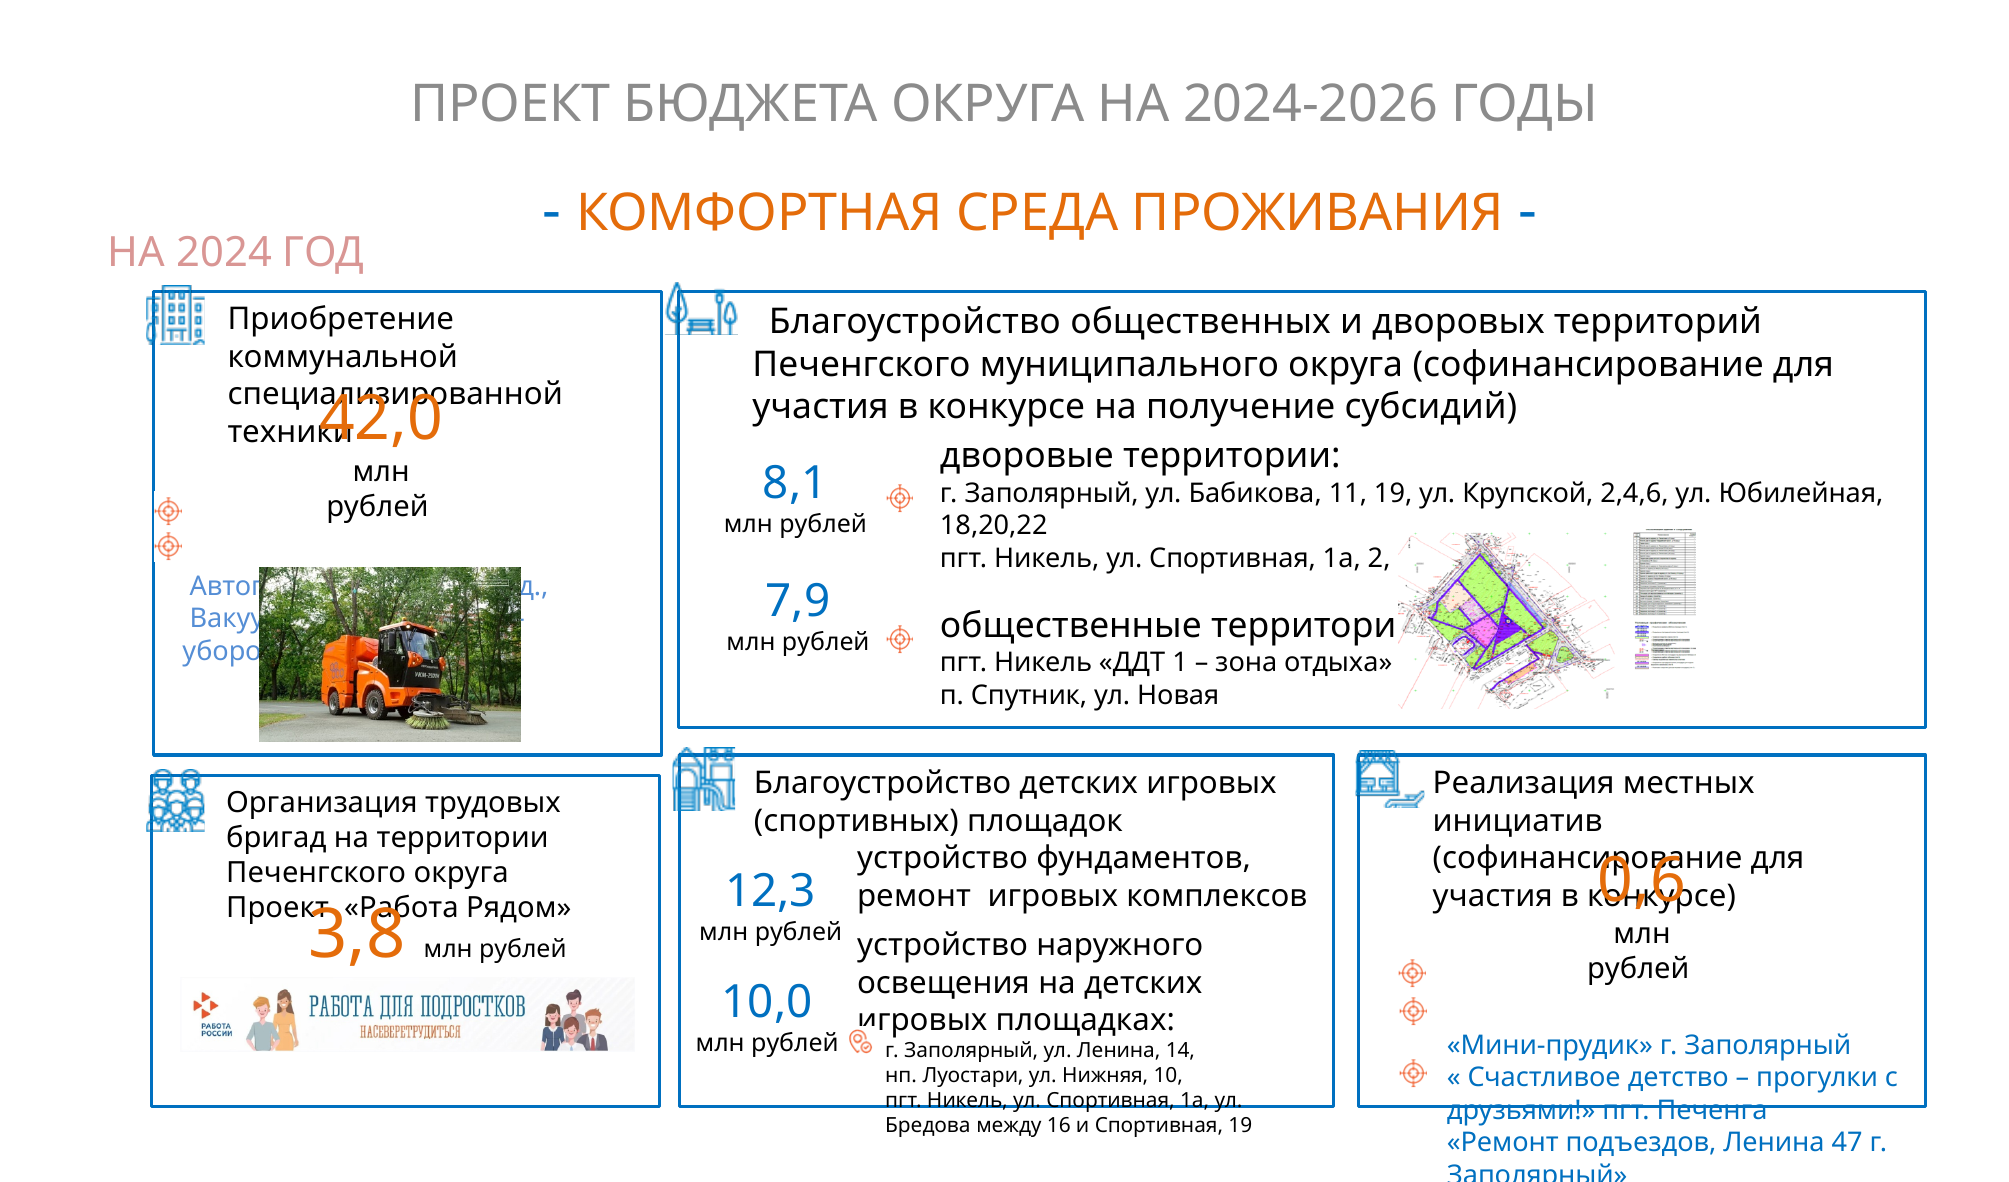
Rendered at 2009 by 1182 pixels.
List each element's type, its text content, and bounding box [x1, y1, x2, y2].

picture [258, 566, 521, 742]
title ПРОЕКТ БЮДЖЕТА ОКРУГА НА 2024-2026 ГОДЫ [100, 47, 1908, 154]
picture [146, 769, 205, 832]
picture [672, 747, 736, 811]
picture [1399, 991, 1427, 1027]
picture [146, 285, 205, 345]
picture [180, 977, 636, 1052]
picture [847, 1026, 875, 1057]
picture [154, 491, 182, 562]
text_box Реализация местных инициатив (софинансирование для участия в конкурсе) «Мини-прудик» г. Заполярный « Счастливое детство – прогулки с друзьями!» пгт. Печенга «Ремонт подъездов, Ленина 47 г. Заполярный» [1356, 753, 1928, 1108]
text_box 7,9 млн рублей [711, 562, 885, 663]
text_box 10,0 млн рублей [680, 963, 854, 1064]
text_box Благоустройство детских игровых (спортивных) площадок устройство фундаментов, ремонт игровых комплексов устройство наружного освещения на детских игровых площадках: г. Заполярный, ул. Ленина, 14, нп. Луостари, ул. Нижняя, 10, пгт. Никель, ул. Спортивная, 1а, ул. Бредова между 16 и Спортивная, 19 [678, 753, 1336, 1108]
text_box 12,3 млн рублей [684, 853, 858, 954]
picture [1398, 953, 1426, 990]
text_box НА 2024 ГОД [82, 217, 390, 282]
picture [1399, 1052, 1427, 1089]
text_box 0,6 млн рублей [1556, 831, 1728, 992]
picture [1398, 529, 1697, 710]
picture [885, 619, 914, 655]
text_box - КОМФОРТНАЯ СРЕДА ПРОЖИВАНИЯ - [153, 164, 1926, 249]
text_box дворовые территории: г. Заполярный, ул. Бабикова, 11, 19, ул. Крупской, 2,4,6, ул. Юбилейная, 18,20,22 пгт. Никель, ул. Спортивная, 1а, 2, 2а, 4 общественные территории: пгт. Никель «ДДТ 1 – зона отдыха» п. Спутник, ул. Новая [704, 425, 1957, 718]
text_box Благоустройство общественных и дворовых территорий Печенгского муниципального округа (софинансирование для участия в конкурсе на получение субсидий) [676, 289, 1928, 729]
picture [664, 282, 739, 336]
text_box 42,0 млн рублей [295, 369, 468, 530]
picture [1355, 750, 1425, 808]
text_box Организация трудовых бригад на территории Печенгского округа Проект «Работа Рядом» [150, 774, 662, 1108]
picture [885, 477, 914, 514]
text_box 8,1 млн рублей [708, 445, 882, 545]
text_box Приобретение коммунальной специализированной техники Автогидроподъемник 1ед., Вакуумная подметально-уборочная техника, 2 ед. [152, 289, 664, 757]
text_box 3,8 млн рублей [256, 881, 619, 975]
